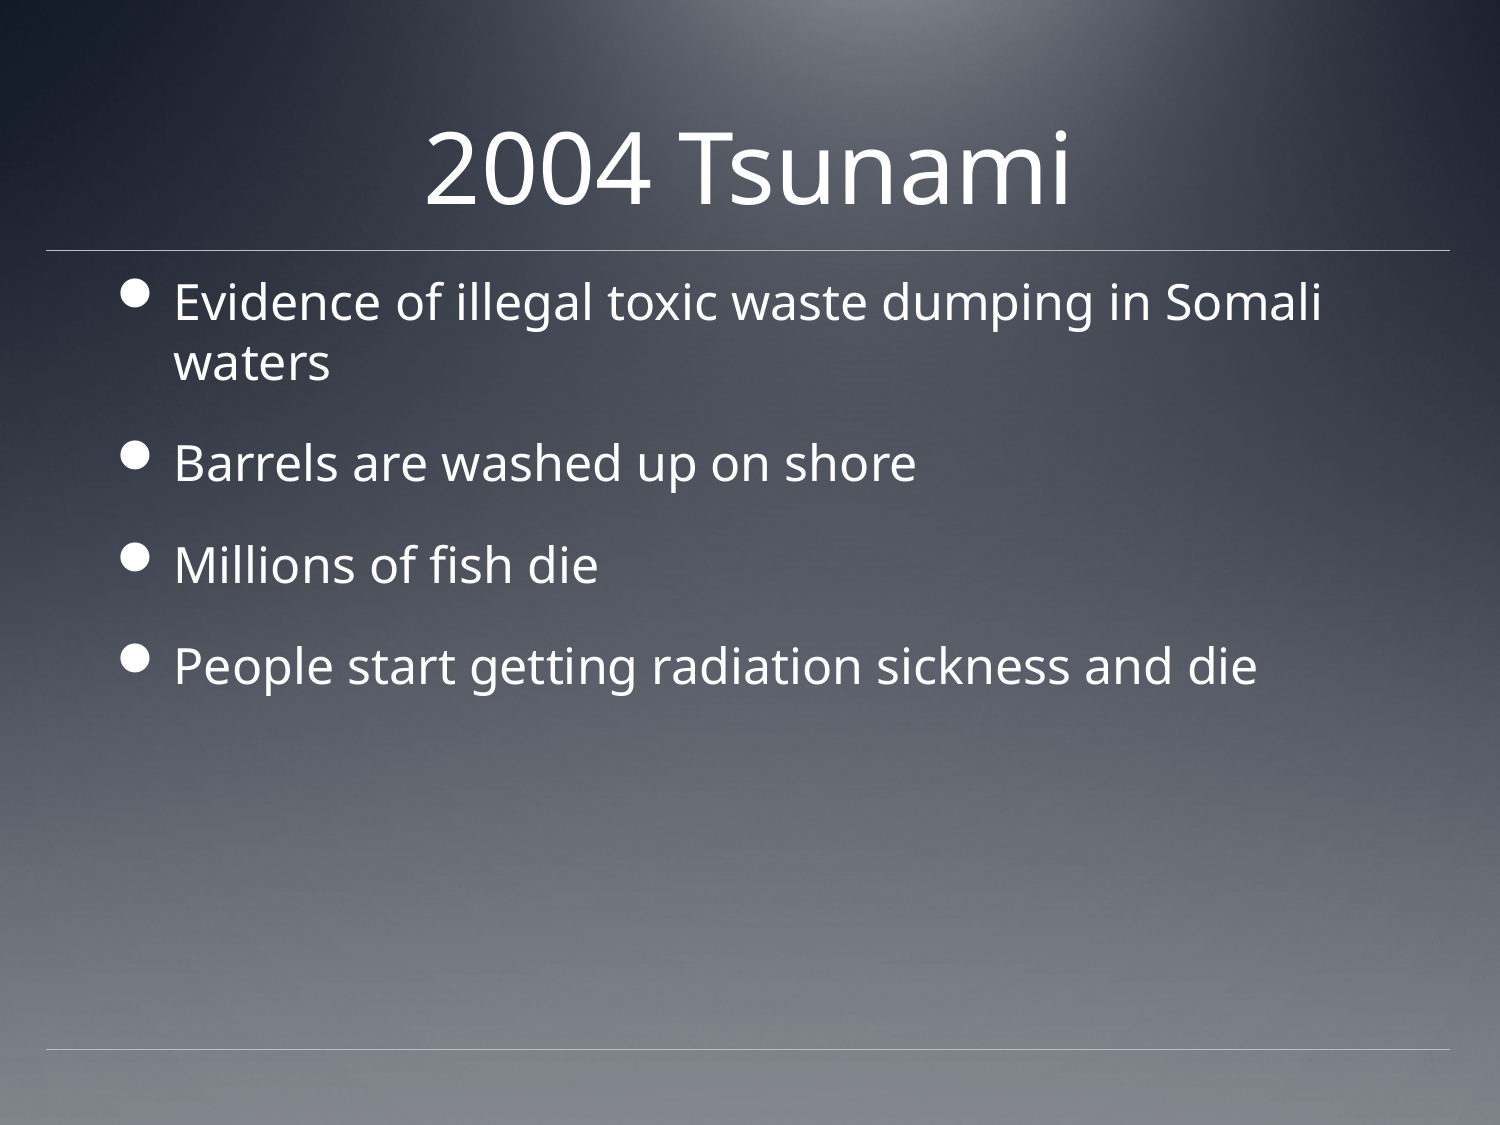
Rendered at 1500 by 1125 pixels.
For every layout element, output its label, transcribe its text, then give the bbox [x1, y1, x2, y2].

list Evidence of illegal toxic waste dumping in Somali waters Barrels are washed up on shore Millions of fish die People start getting radiation sickness and die [101, 262, 1394, 1024]
title 2004 Tsunami [105, 17, 1394, 233]
